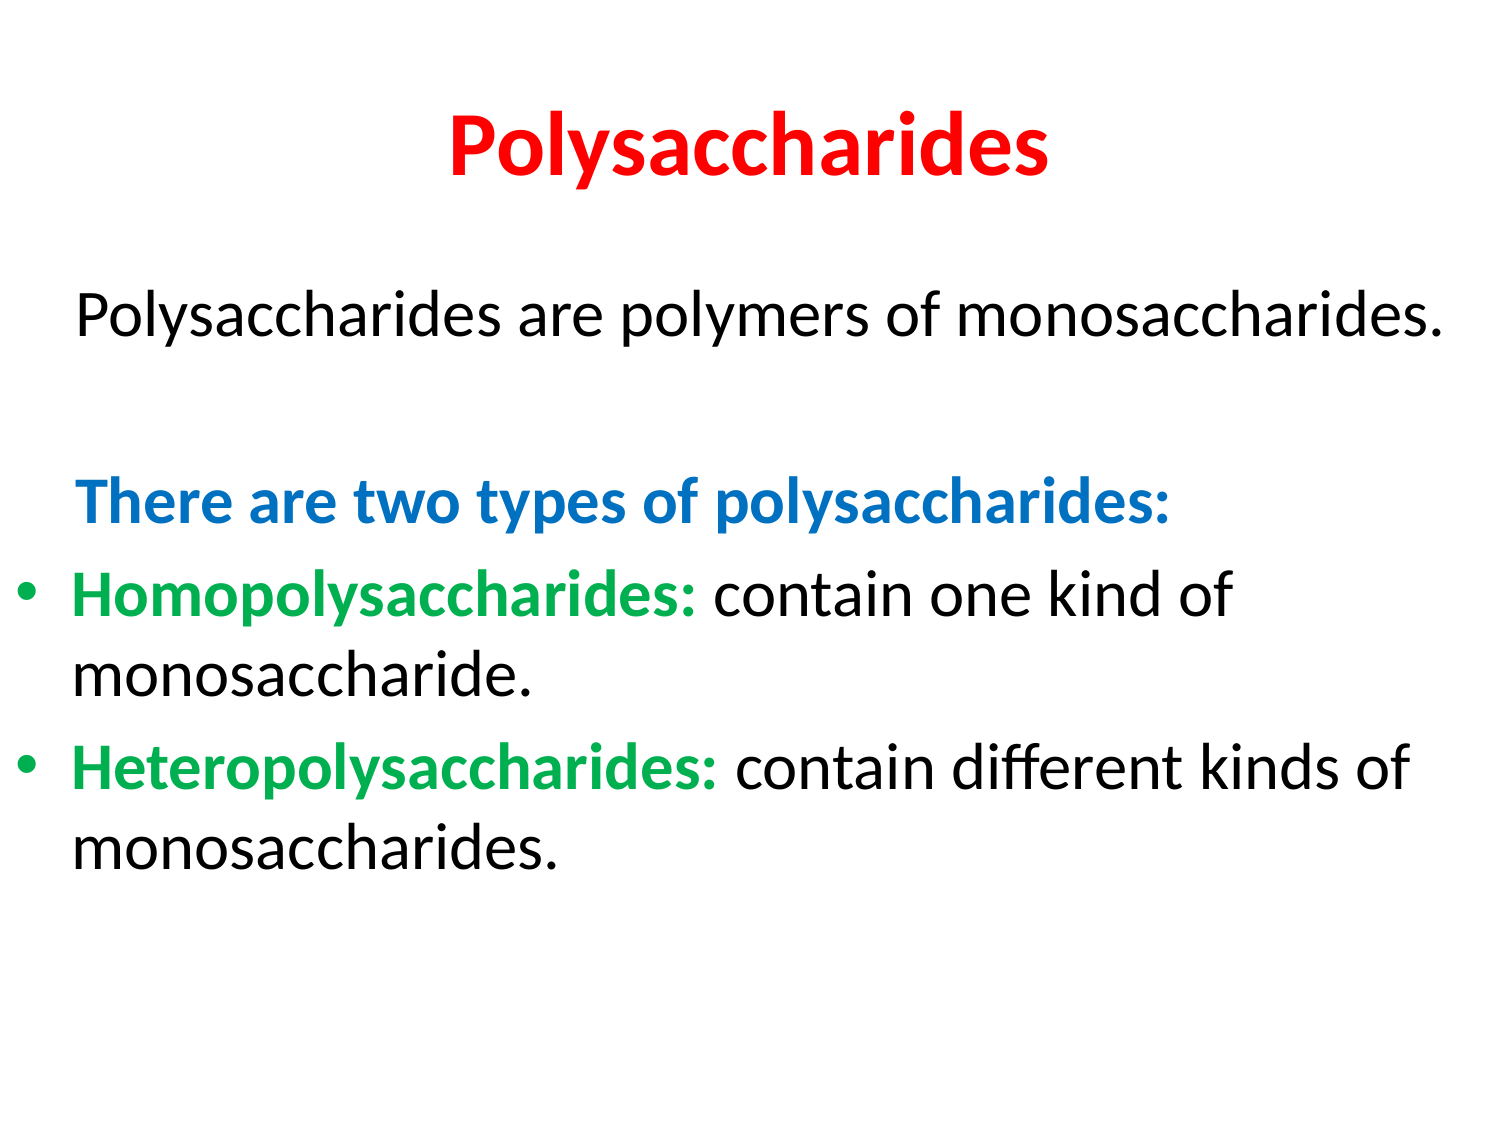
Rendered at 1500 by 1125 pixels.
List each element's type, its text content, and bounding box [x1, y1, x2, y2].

title Polysaccharides [75, 45, 1425, 233]
list Polysaccharides are polymers of monosaccharides. There are two types of polysaccharides: Homopolysaccharides: contain one kind of monosaccharide. Heteropolysaccharides: contain different kinds of monosaccharides. [0, 262, 1477, 1005]
